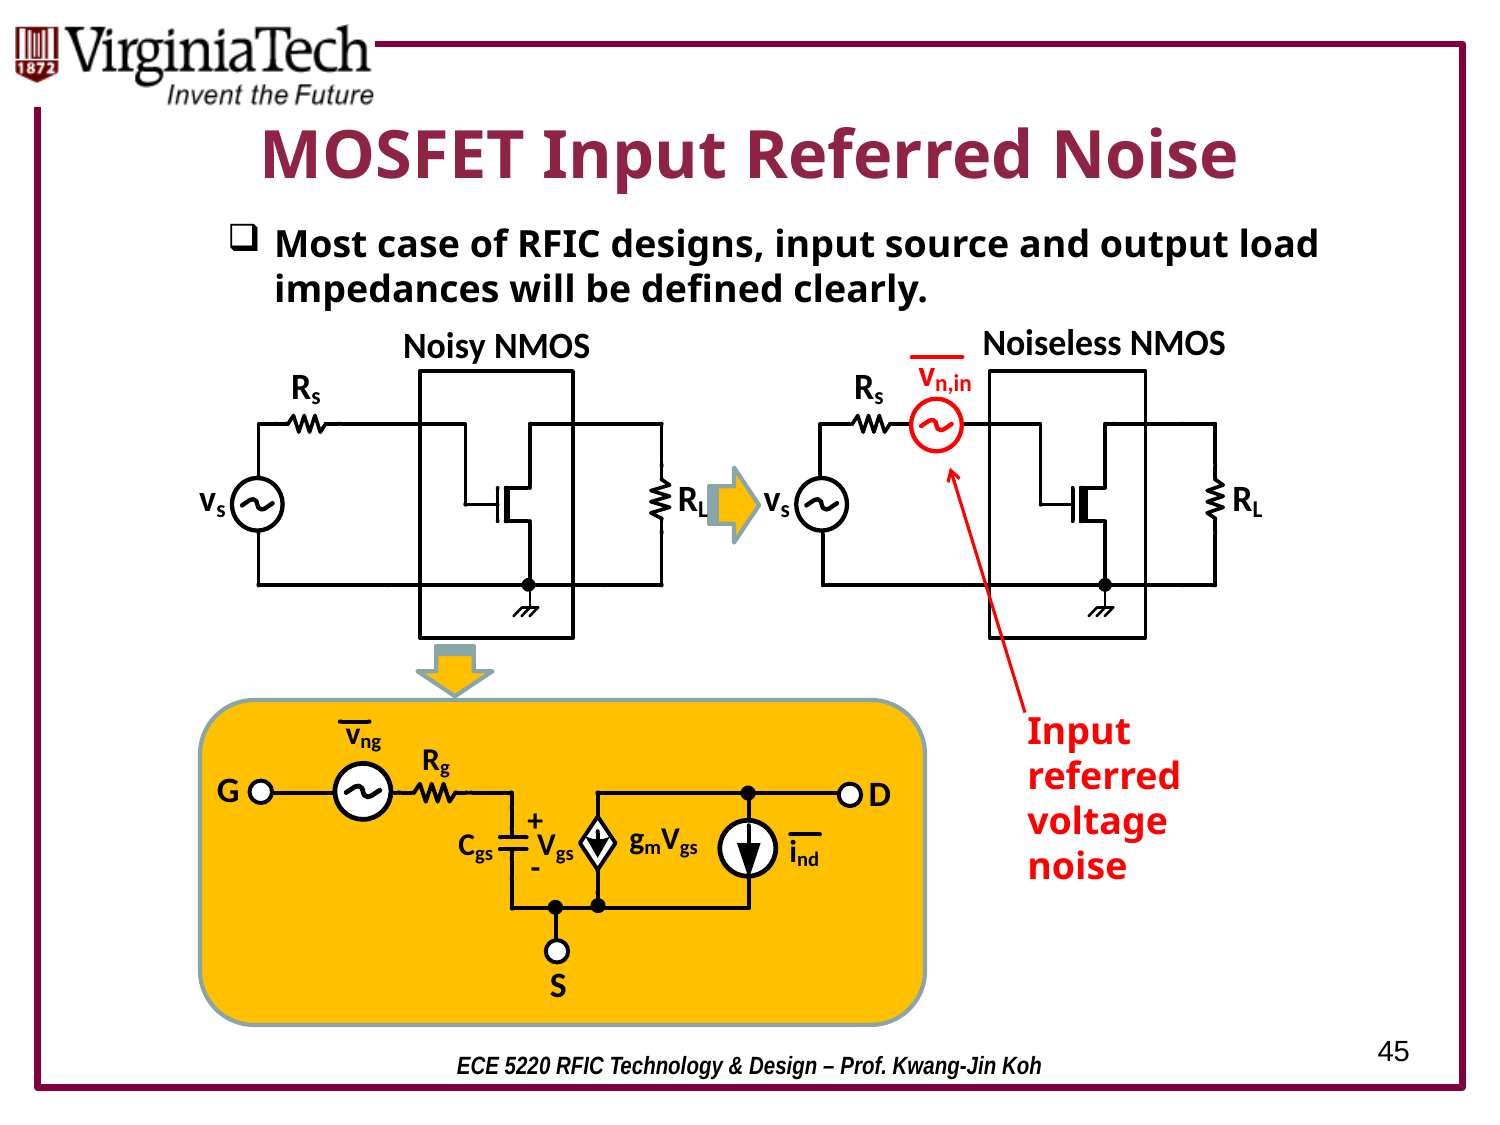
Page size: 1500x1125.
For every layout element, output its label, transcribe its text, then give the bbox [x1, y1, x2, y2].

title MOSFET Input Referred Noise [75, 104, 1425, 213]
text_box Most case of RFIC designs, input source and output load impedances will be defined clearly. [212, 212, 1363, 318]
slide_number 45 [1074, 1024, 1425, 1103]
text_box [949, 467, 1026, 713]
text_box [212, 706, 896, 1013]
text_box [226, 697, 928, 1028]
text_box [172, 312, 1288, 647]
picture [15, 24, 375, 107]
text_box Input referred voltage noise [1012, 699, 1275, 895]
text_box [197, 723, 207, 1002]
text_box [415, 655, 495, 699]
